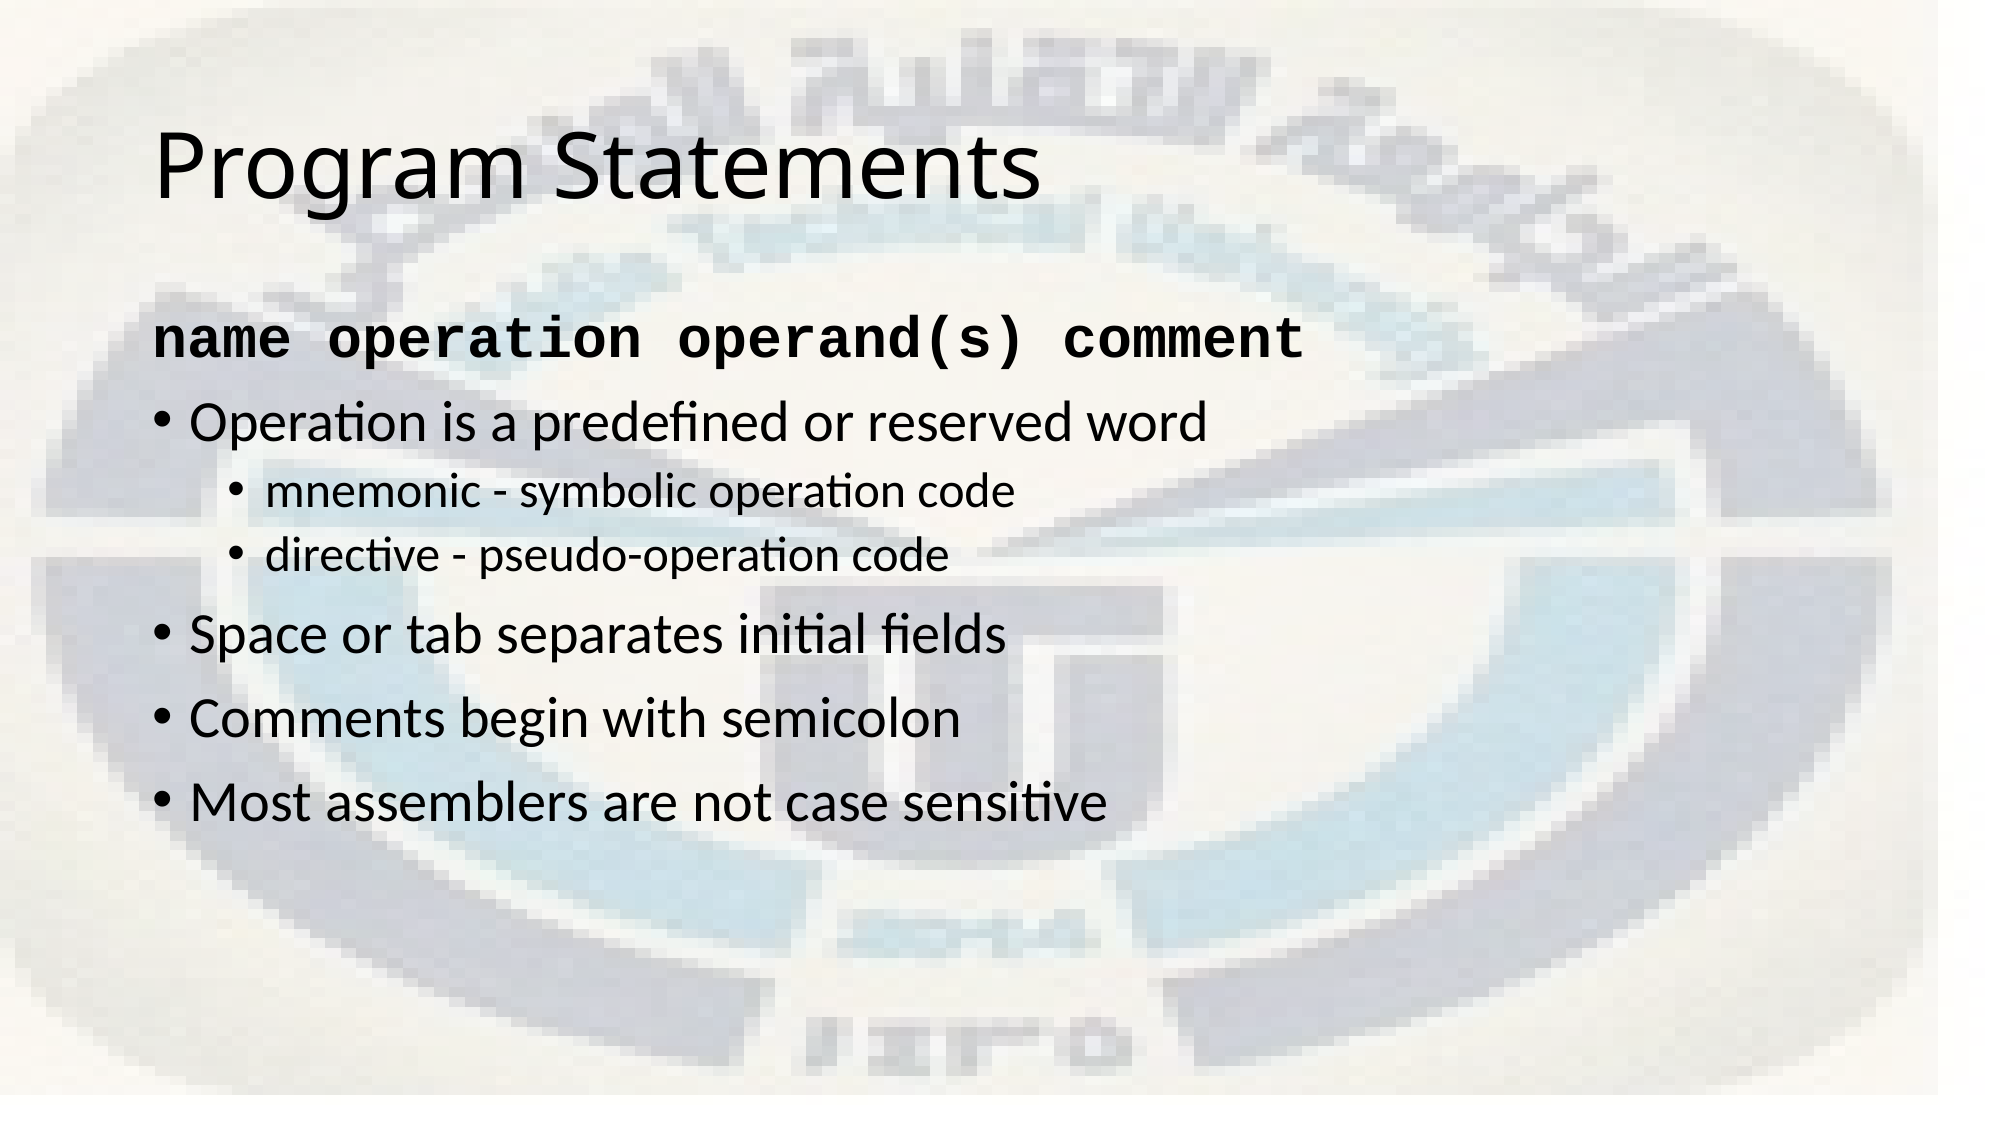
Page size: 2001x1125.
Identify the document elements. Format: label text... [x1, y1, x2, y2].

text_box Label Operator Operand[s] ;Comment INIT: mov ax, bx ; Copy contents of bx into ax Label - INIT: Operator - mov Operands - ax and bx Comment - alphanumeric string between ; and \n Not case sensitive Unlike other assemblers, destination operand is first mov is the mnemonic that the assembler translates into an opcode [0, 0, 2000, 1125]
title Program Statements [137, 59, 1863, 278]
list name operation operand(s) comment Operation is a predefined or reserved word mnemonic - symbolic operation code directive - pseudo-operation code Space or tab separates initial fields Comments begin with semicolon Most assemblers are not case sensitive [137, 299, 1863, 1014]
